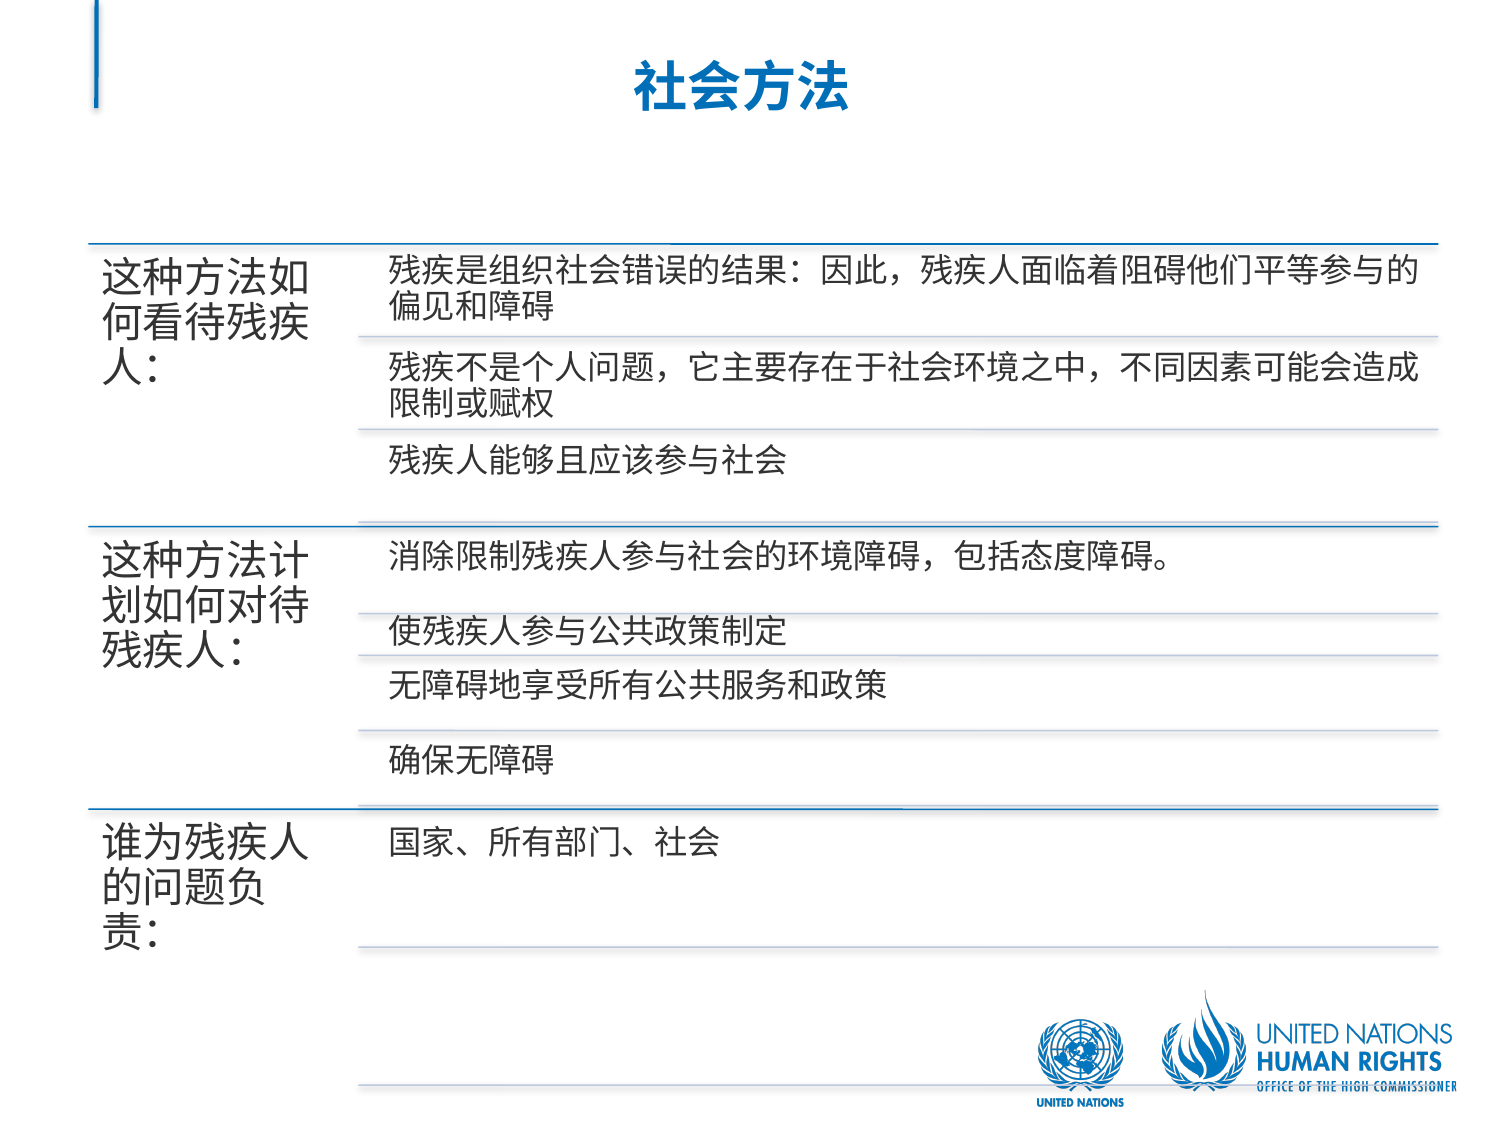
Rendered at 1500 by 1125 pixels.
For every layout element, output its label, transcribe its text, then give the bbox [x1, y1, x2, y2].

picture [1037, 990, 1457, 1107]
title 社会方法 [121, 45, 1363, 224]
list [88, 243, 1439, 1093]
